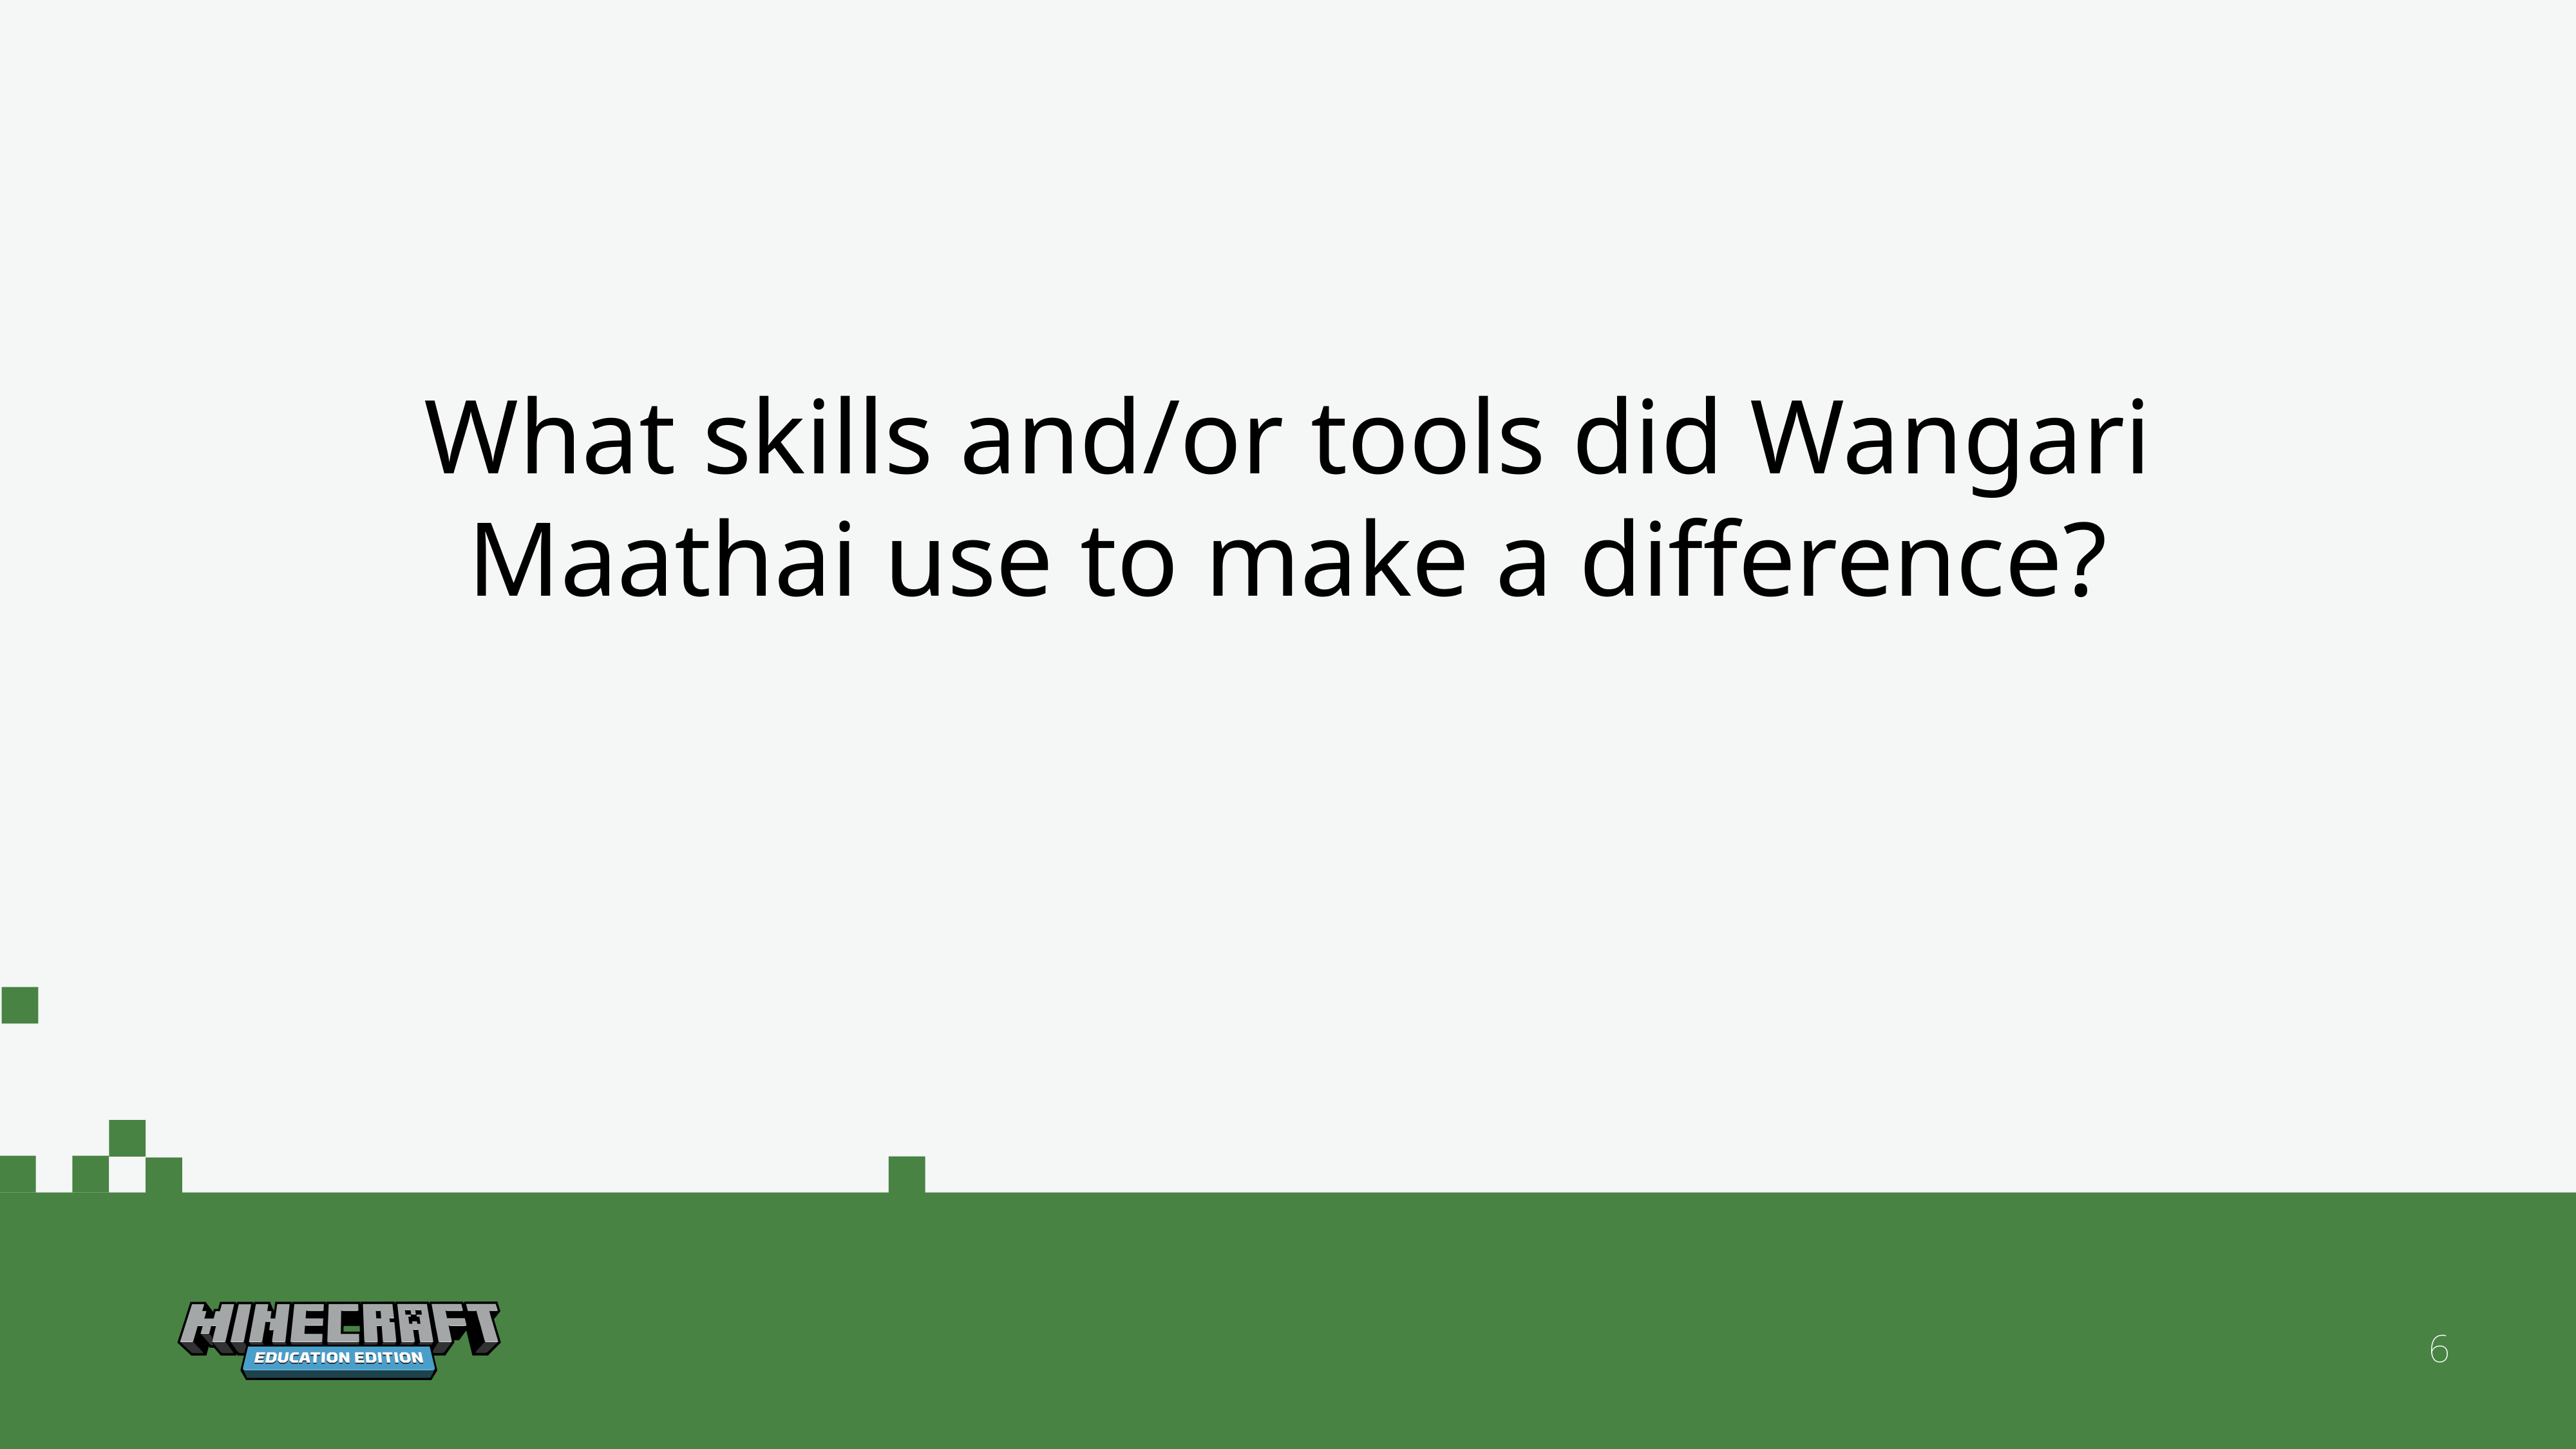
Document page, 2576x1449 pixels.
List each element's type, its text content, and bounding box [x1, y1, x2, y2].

picture [177, 1302, 501, 1380]
title What skills and/or tools did Wangari Maathai use to make a difference? [253, 345, 2323, 688]
slide_number 6 [2401, 1298, 2478, 1403]
